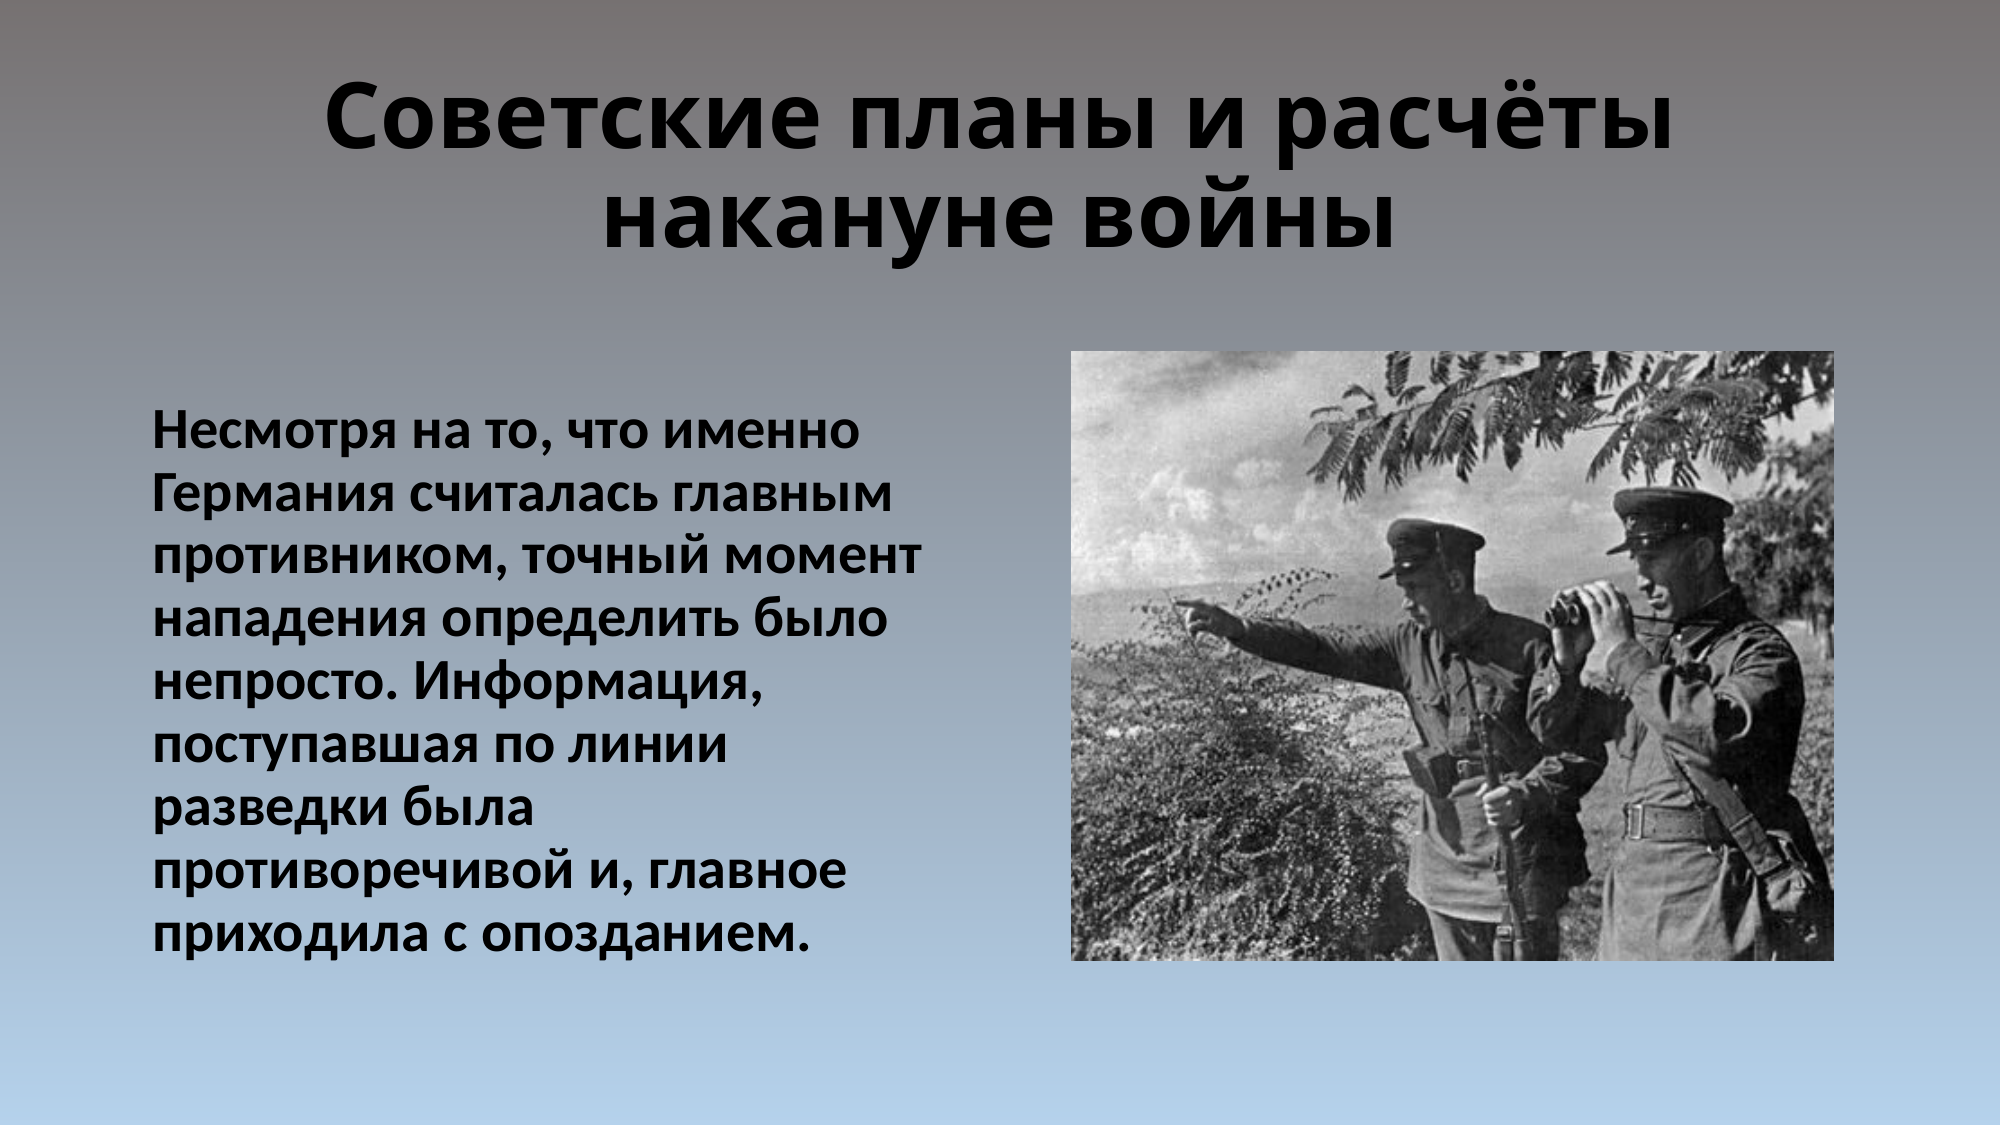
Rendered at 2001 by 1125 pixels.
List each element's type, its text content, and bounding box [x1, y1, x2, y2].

title Советские планы и расчёты накануне войны [137, 59, 1863, 278]
picture [1071, 351, 1834, 961]
list Несмотря на то, что именно Германия считалась главным противником, точный момент нападения определить было непросто. Информация, поступавшая по линии разведки была противоречивой и, главное приходила с опозданием. [137, 299, 953, 1014]
